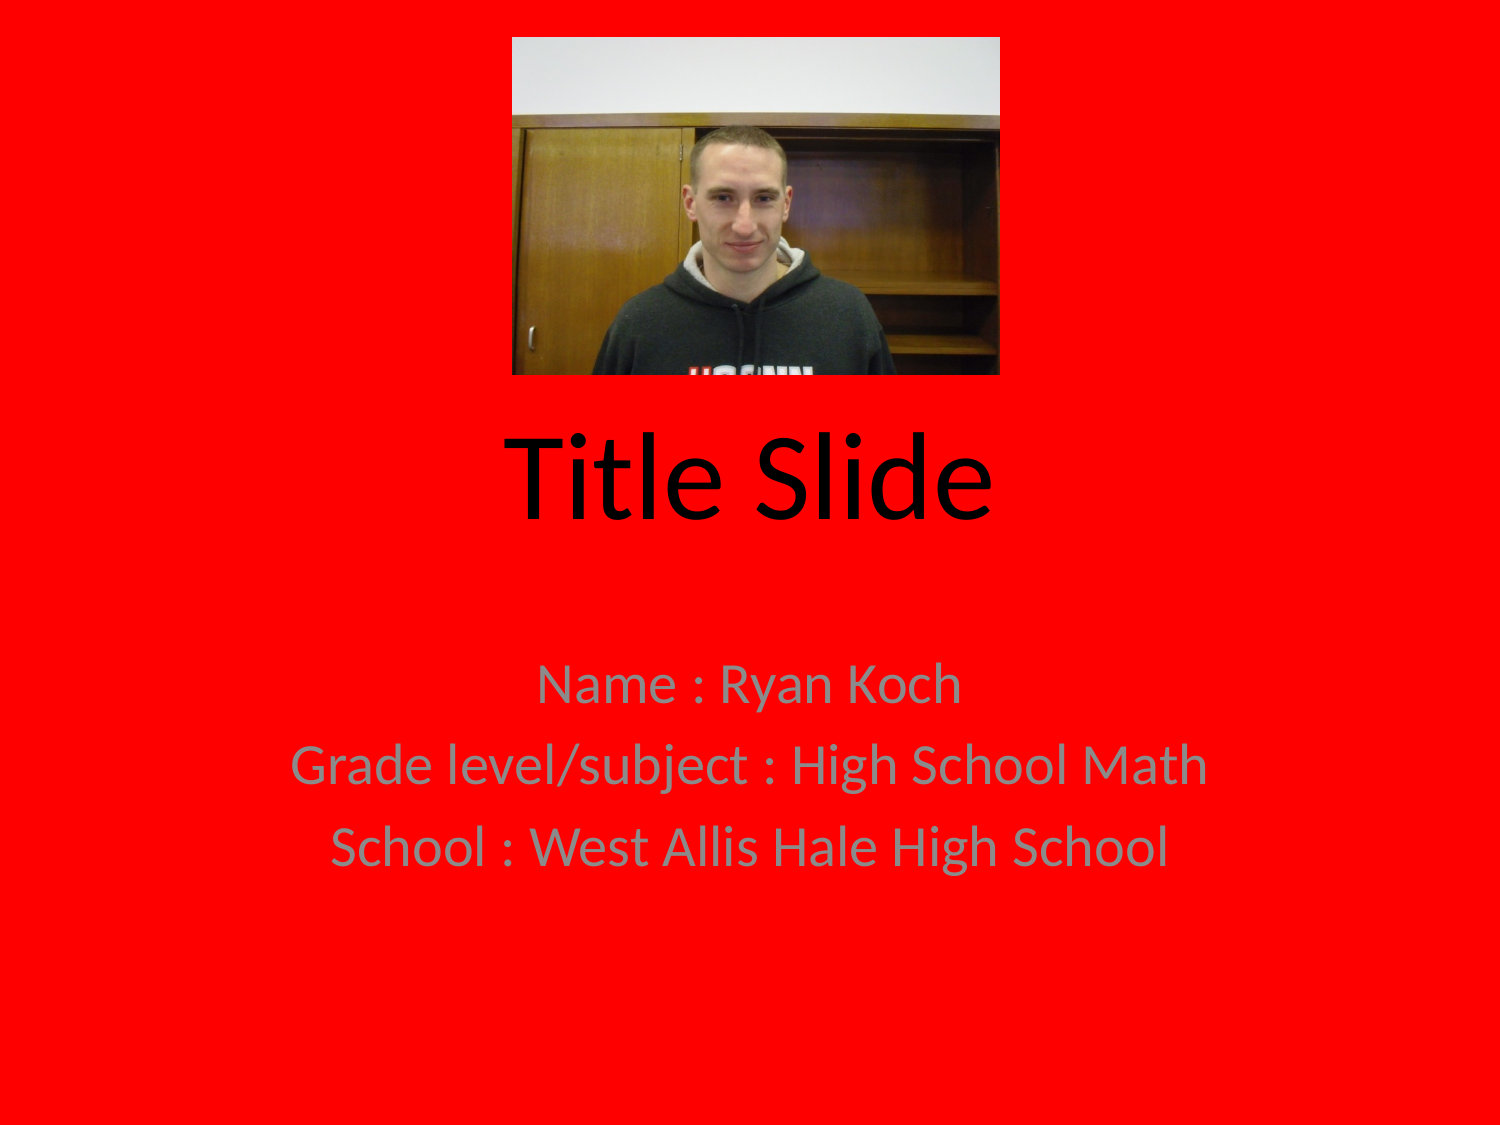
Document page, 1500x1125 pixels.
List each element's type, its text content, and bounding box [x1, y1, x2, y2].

title Title Slide [112, 349, 1388, 591]
subtitle Name : Ryan Koch Grade level/subject : High School Math School : West Allis Hale High School [225, 637, 1275, 925]
picture [512, 37, 1001, 376]
